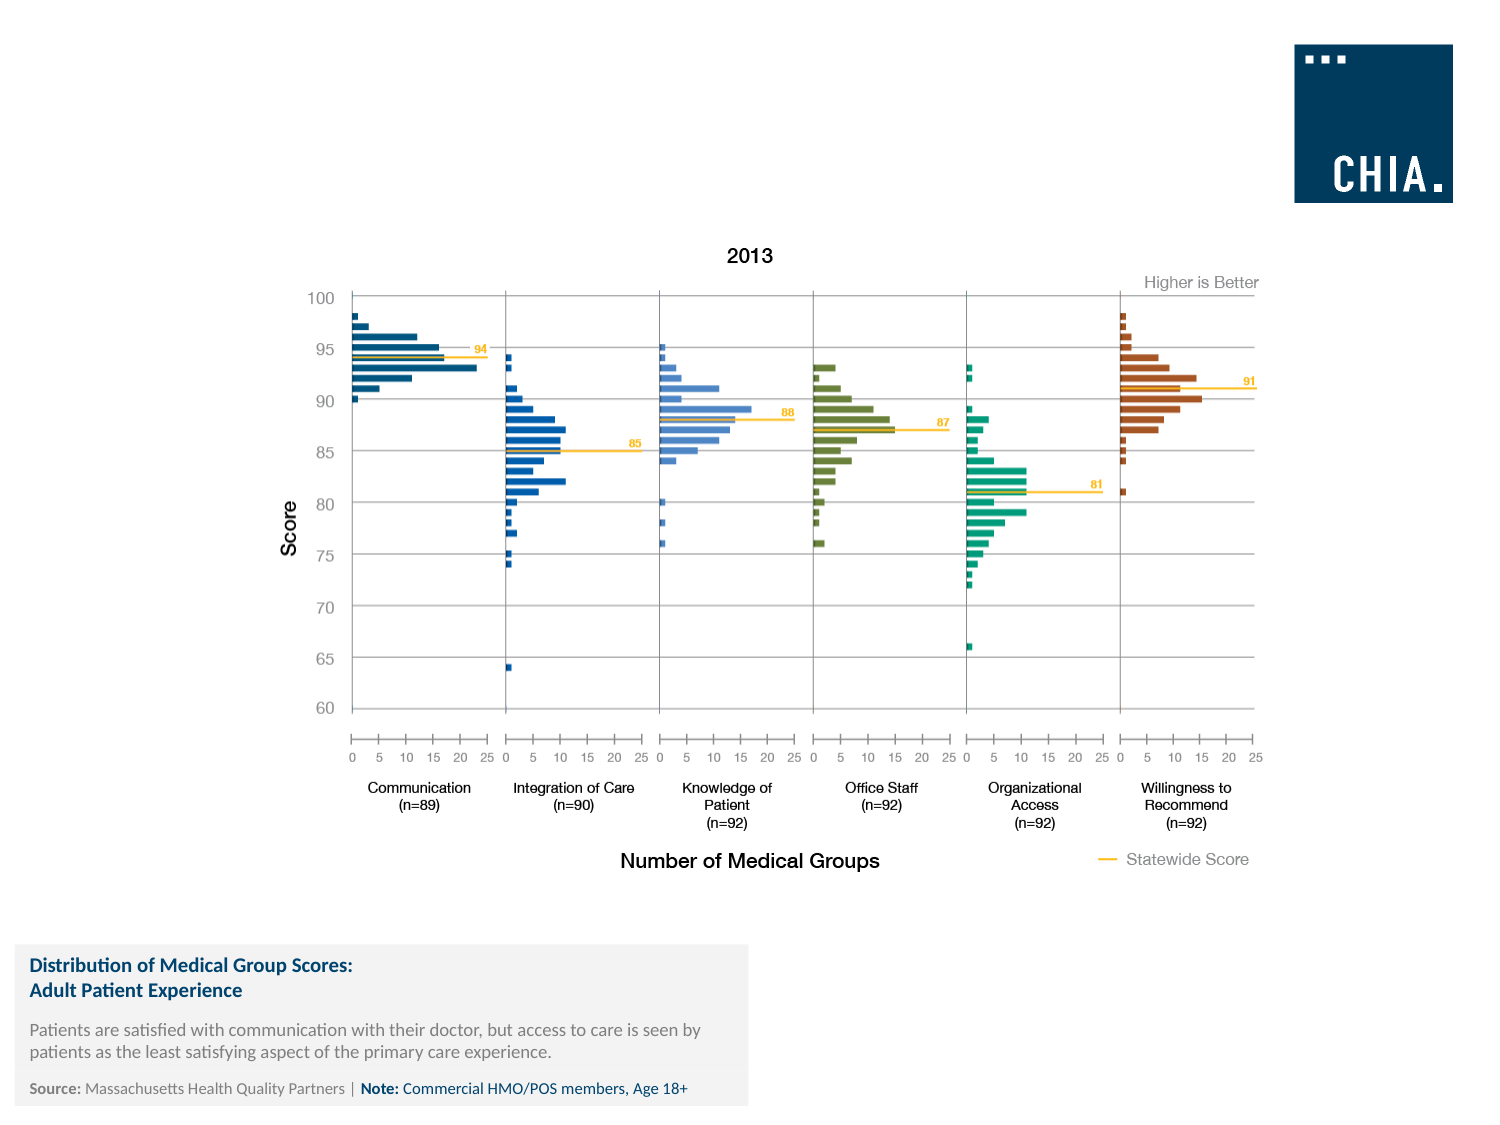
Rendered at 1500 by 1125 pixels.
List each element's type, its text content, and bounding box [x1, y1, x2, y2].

picture [1260, 17, 1486, 243]
list Patients are satisfied with communication with their doctor, but access to care is seen by patients as the least satisfying aspect of the primary care experience. [14, 1010, 749, 1070]
list Distribution of Medical Group Scores: Adult Patient Experience [14, 944, 749, 1010]
picture [224, 245, 1276, 876]
list Source: Massachusetts Health Quality Partners | Note: Commercial HMO/POS members, Age 18+ [14, 1070, 749, 1106]
